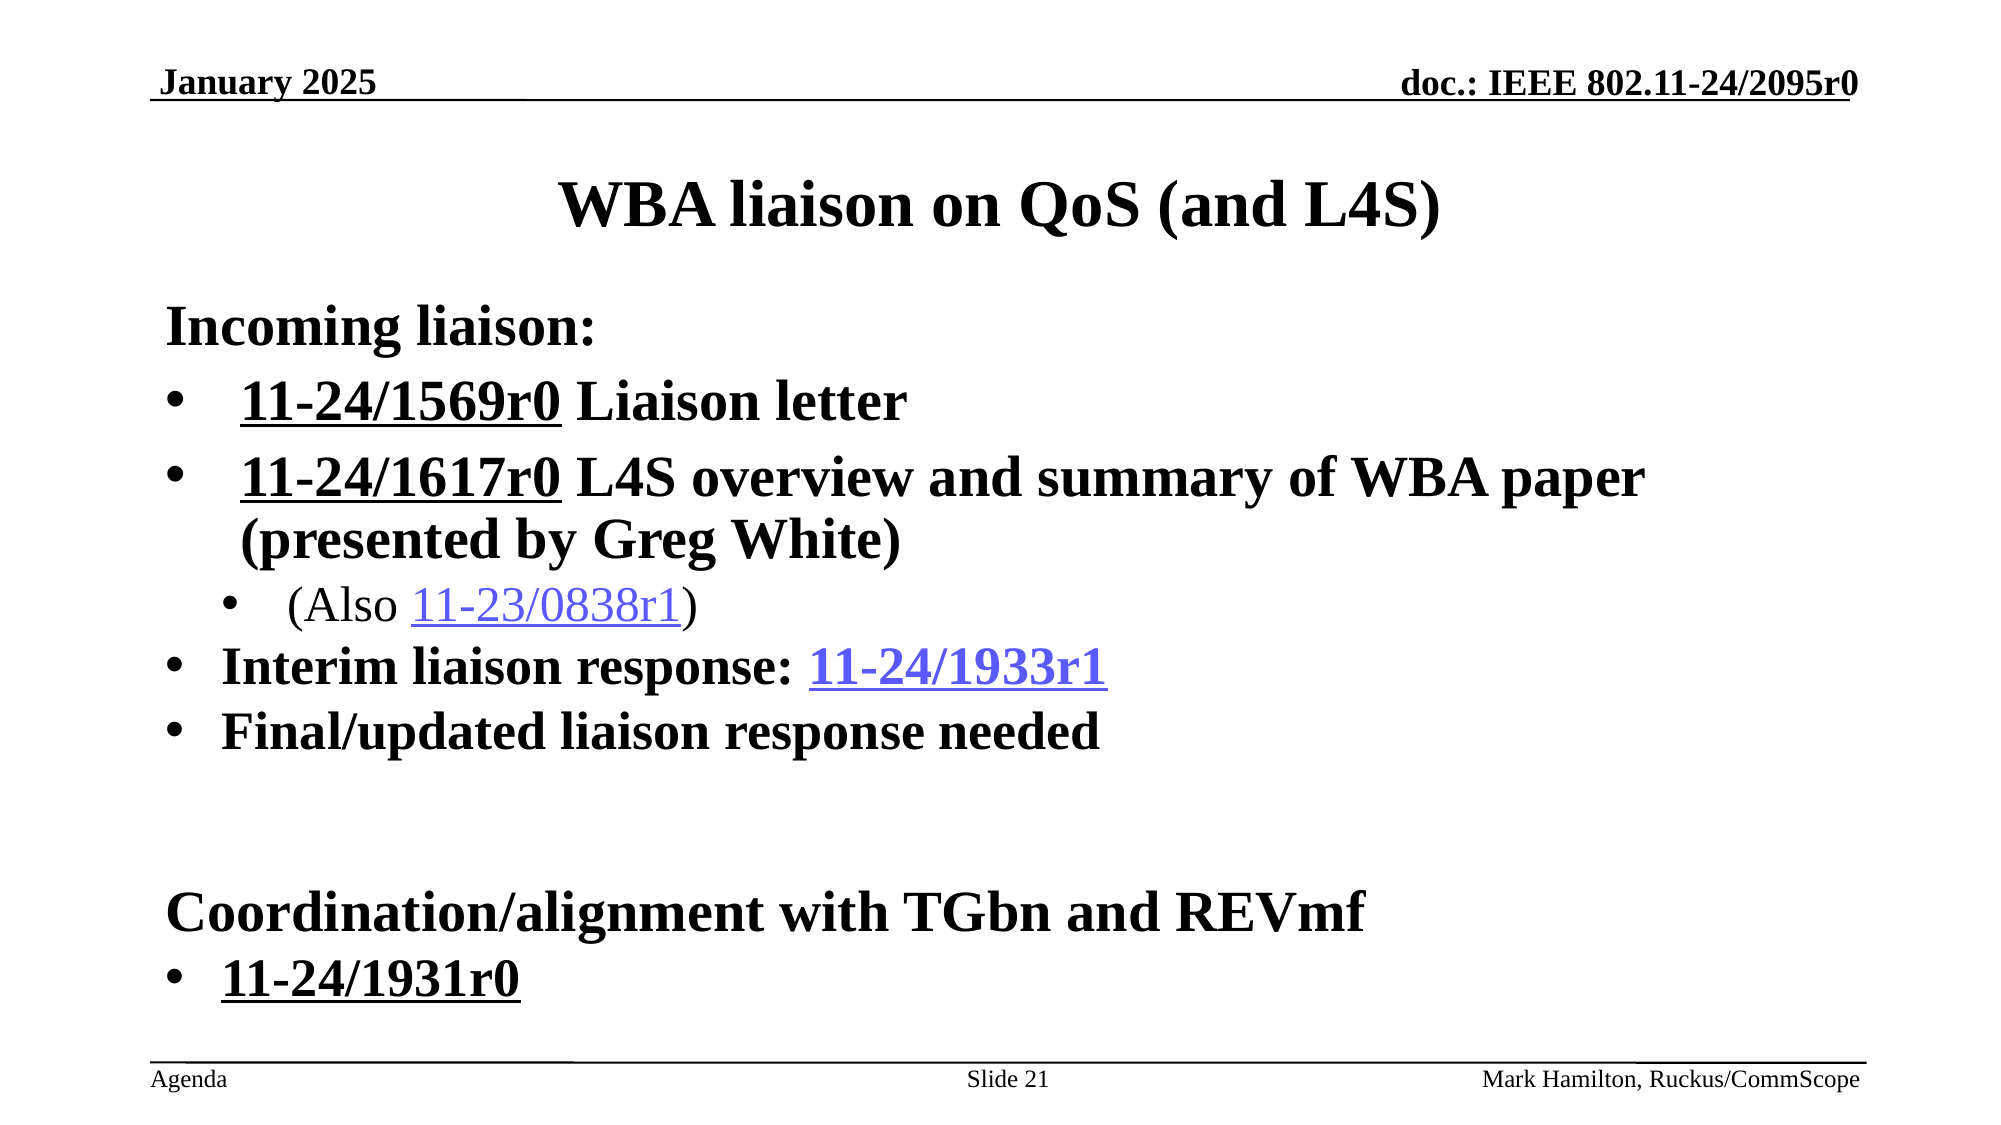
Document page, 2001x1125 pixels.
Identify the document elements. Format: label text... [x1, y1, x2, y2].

slide_number Slide 21 [950, 1061, 1067, 1123]
list Incoming liaison: 11-24/1569r0 Liaison letter 11-24/1617r0 L4S overview and summary of WBA paper (presented by Greg White) (Also 11-23/0838r1) Interim liaison response: 11-24/1933r1 Final/updated liaison response needed Coordination/alignment with TGbn and REVmf 11-24/1931r0 [149, 286, 1850, 1063]
title WBA liaison on QoS (and L4S) [149, 112, 1850, 286]
